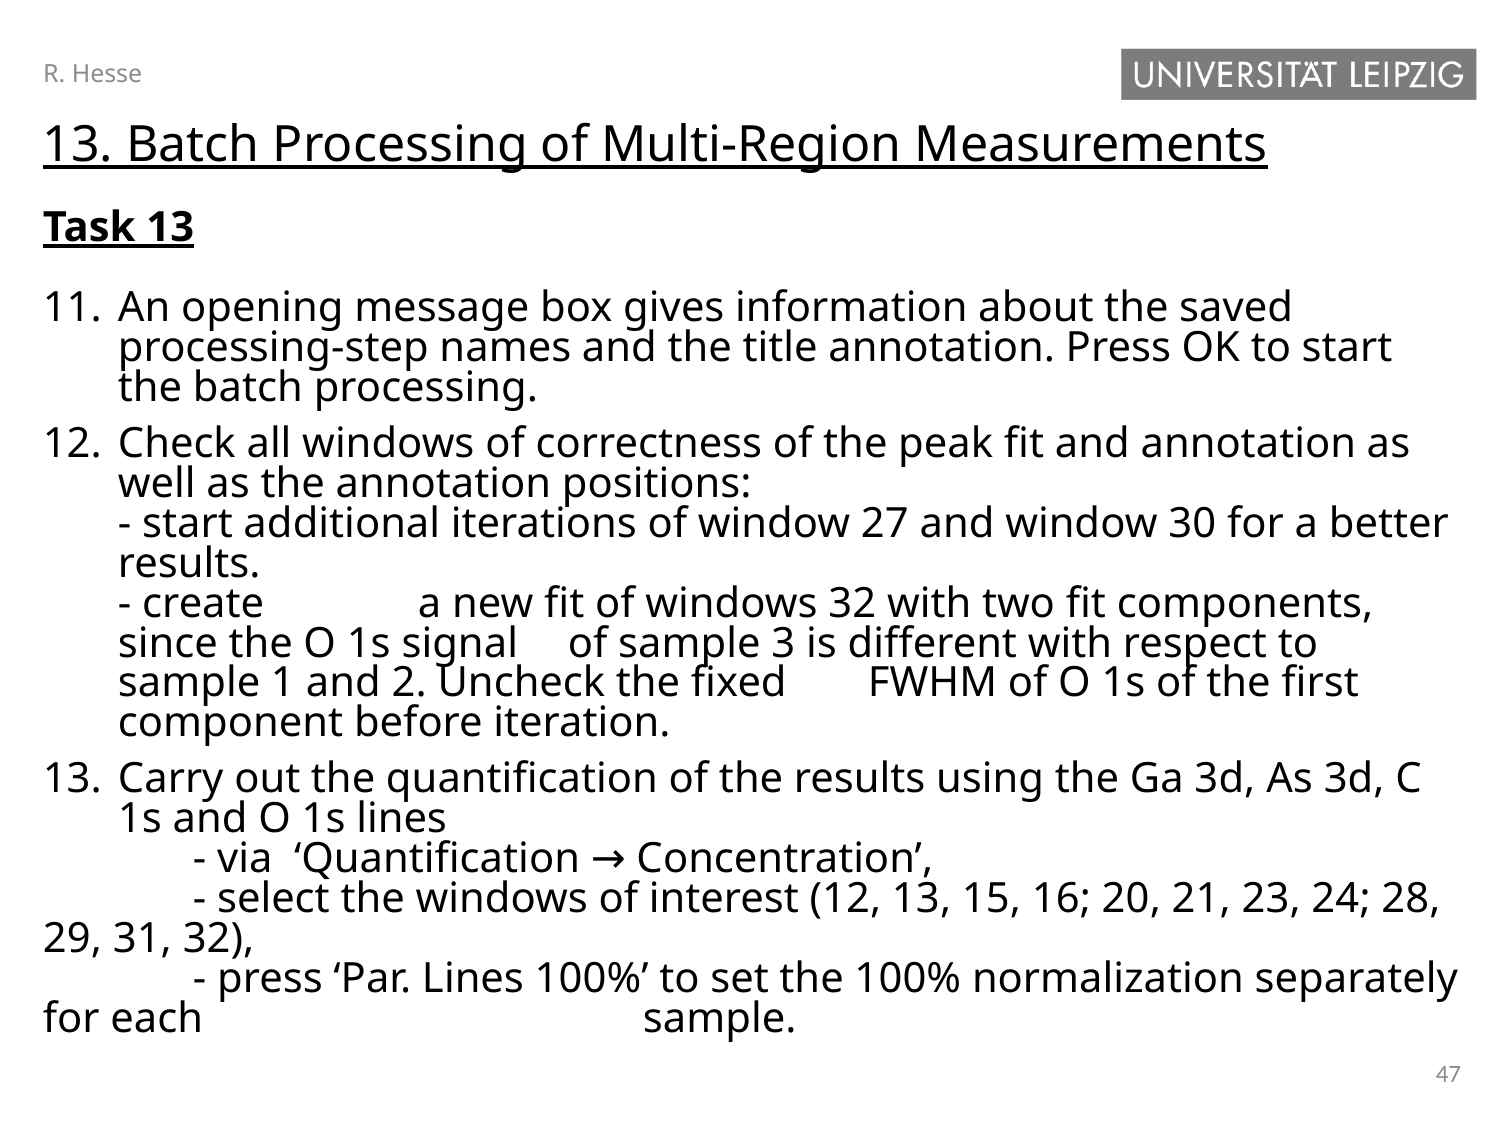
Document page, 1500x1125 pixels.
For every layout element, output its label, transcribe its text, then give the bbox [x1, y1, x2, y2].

text_box 13. Batch Processing of Multi-Region Measurements [28, 103, 1477, 179]
footer R. Hesse [28, 44, 1410, 103]
text_box Task 13 An opening message box gives information about the saved processing-step names and the title annotation. Press OK to start the batch processing. Check all windows of correctness of the peak fit and annotation as well as the annotation positions: - start additional iterations of window 27 and window 30 for a better results. - create a new fit of windows 32 with two fit components, since the O 1s signal of sample 3 is different with respect to sample 1 and 2. Uncheck the fixed FWHM of O 1s of the first component before iteration. Carry out the quantification of the results using the Ga 3d, As 3d, C 1s and O 1s lines - via ‘Quantification → Concentration’, - select the windows of interest (12, 13, 15, 16; 20, 21, 23, 24; 28, 29, 31, 32), - press ‘Par. Lines 100%’ to set the 100% normalization separately for each sample. [28, 201, 1477, 1049]
picture [1410, 48, 1477, 100]
slide_number 47 [1291, 1049, 1477, 1103]
